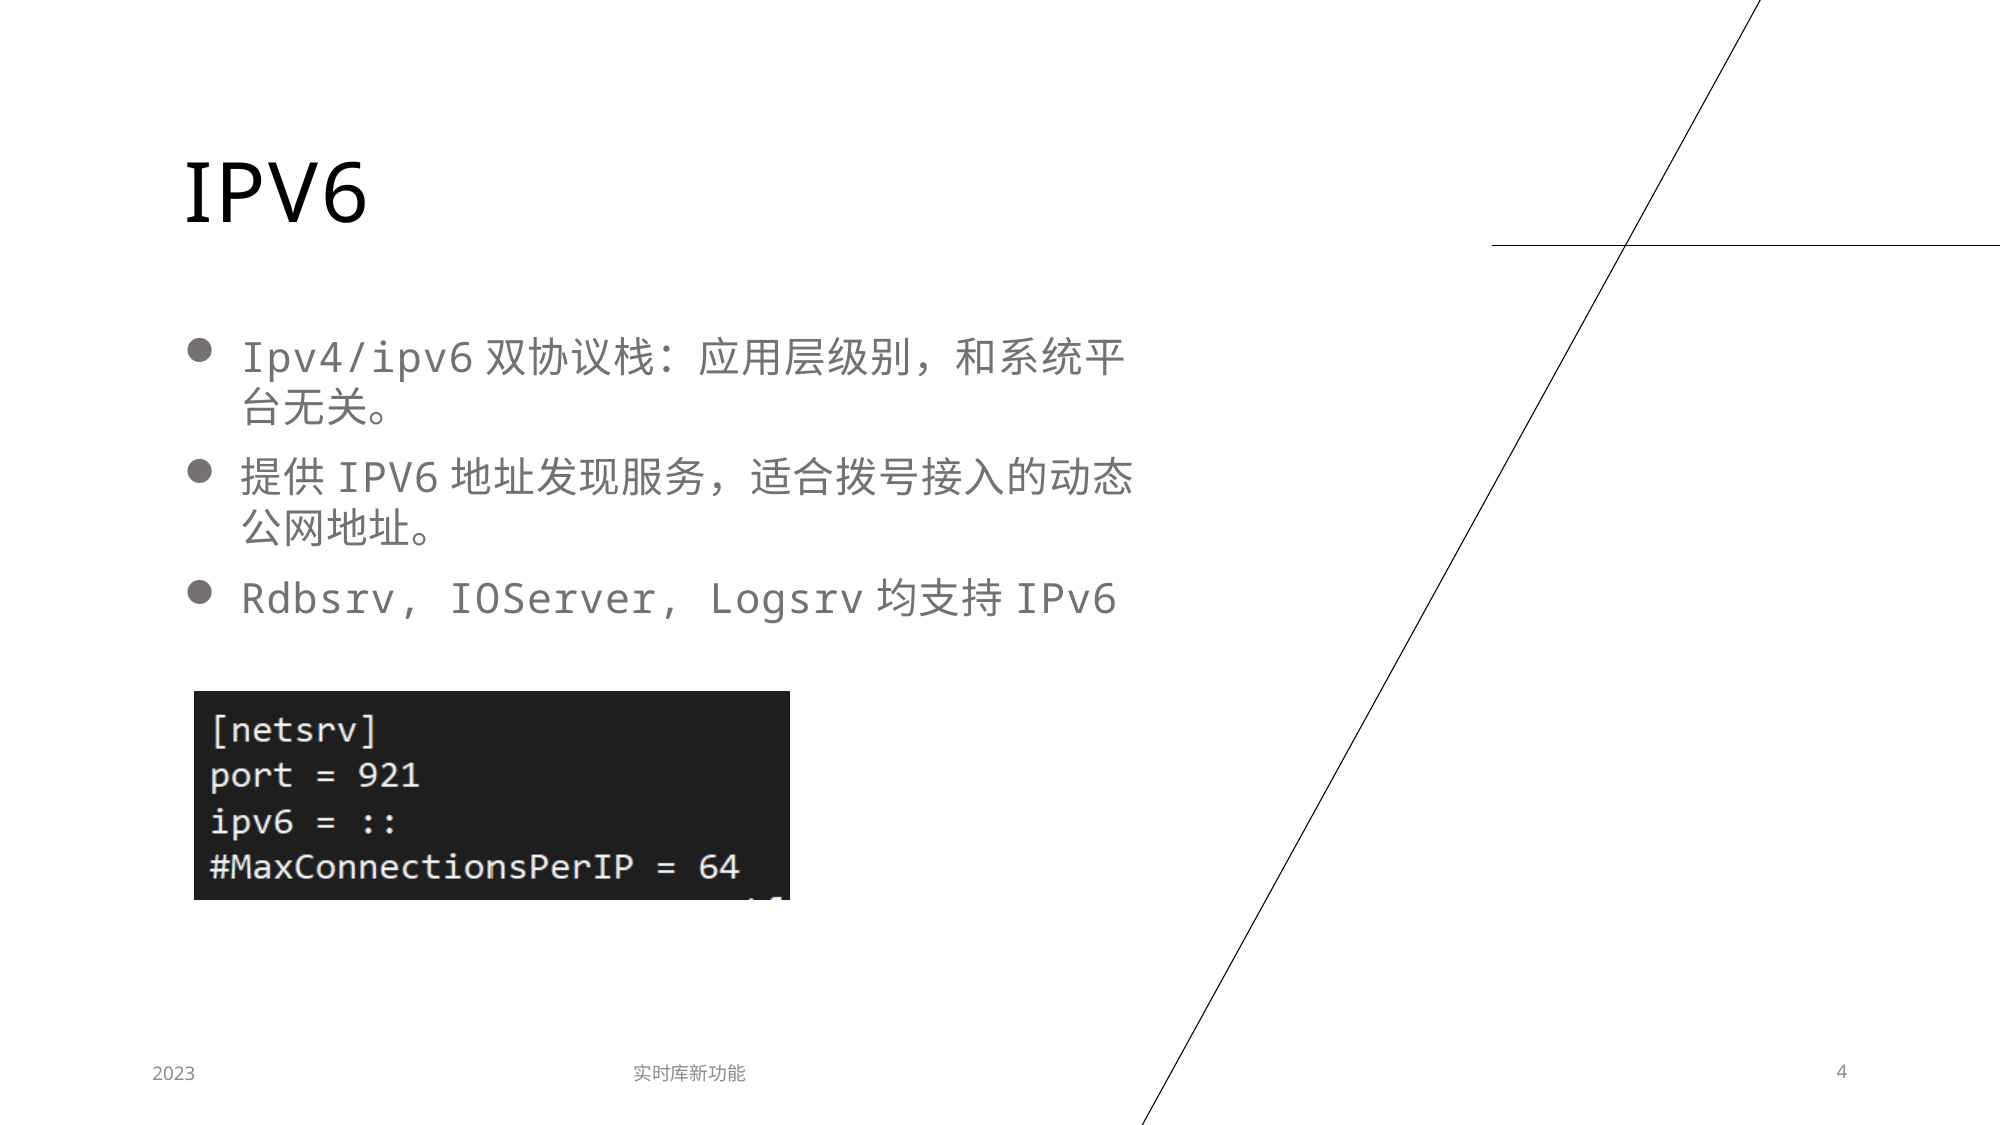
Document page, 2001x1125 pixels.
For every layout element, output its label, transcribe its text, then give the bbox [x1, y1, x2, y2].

footer 实时库新功能 [404, 1042, 975, 1103]
picture [194, 691, 790, 900]
slide_number 2023 [137, 1042, 338, 1103]
list Ipv4/ipv6双协议栈：应用层级别，和系统平台无关。 提供IPV6地址发现服务，适合拨号接入的动态公网地址。 Rdbsrv, IOServer, Logsrv均支持IPv6 [169, 322, 1167, 637]
slide_number 4 [1412, 1042, 1863, 1103]
title IPV6 [169, 49, 1008, 248]
